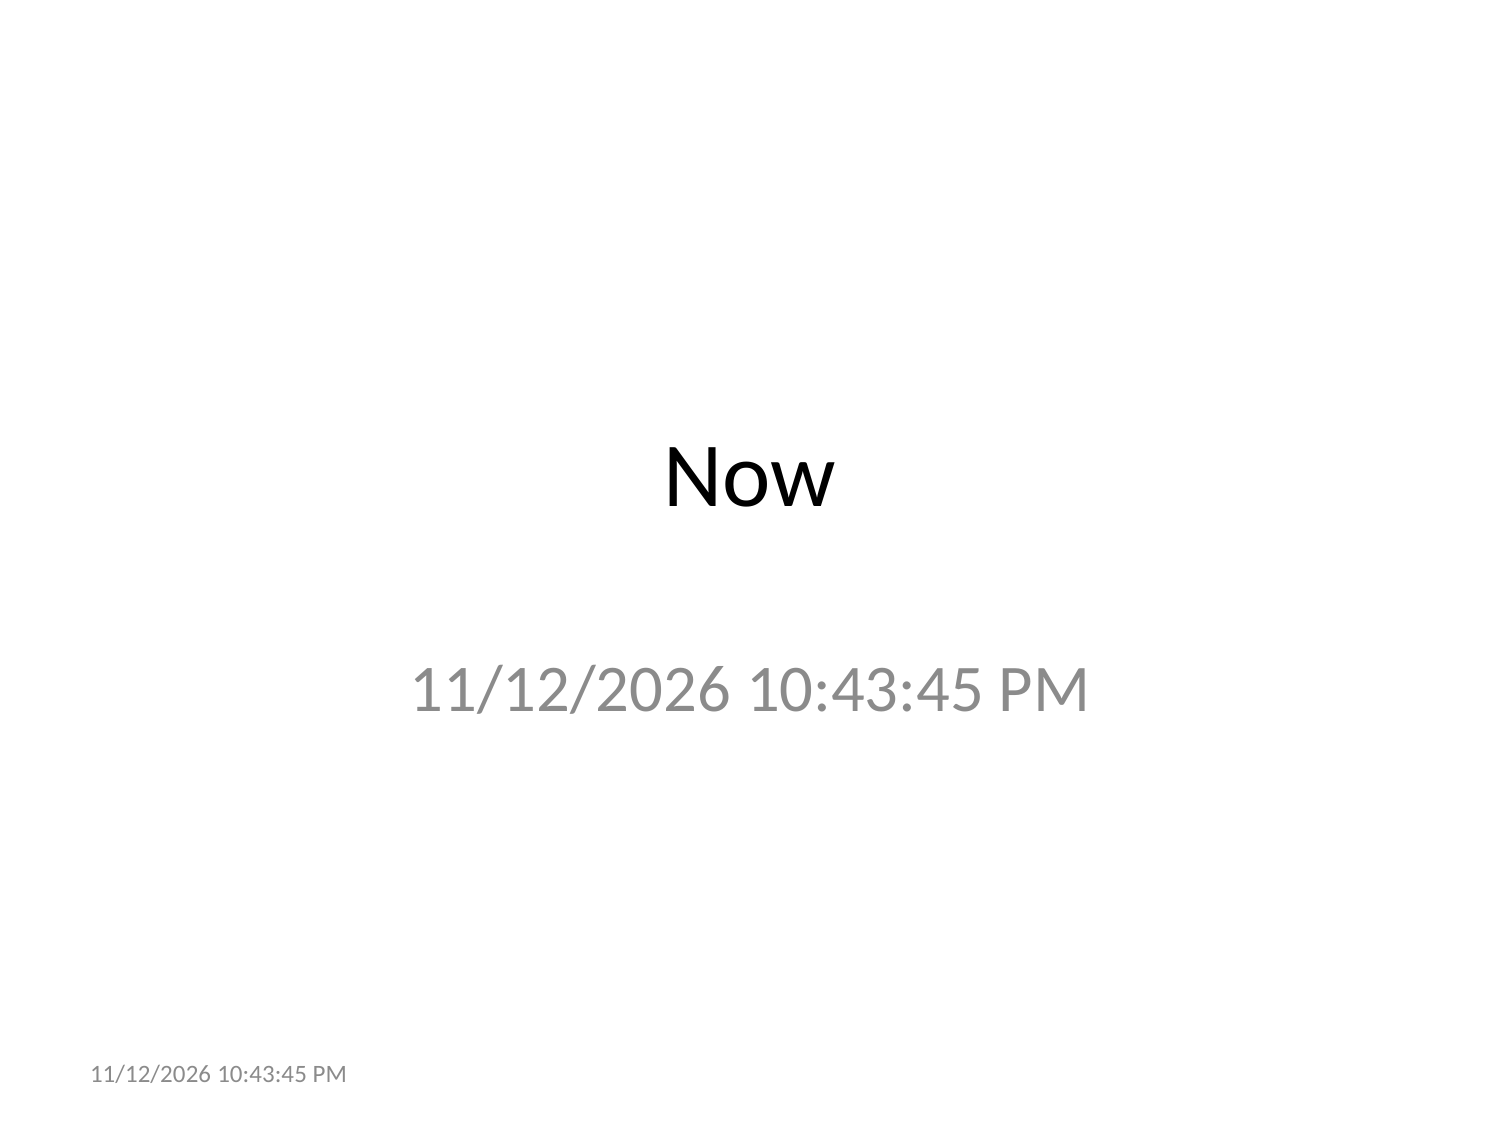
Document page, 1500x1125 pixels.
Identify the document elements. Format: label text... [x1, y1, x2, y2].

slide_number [75, 1042, 425, 1103]
title Now [112, 349, 1388, 591]
subtitle 2011-12-19 10:20:04 AM [225, 637, 1275, 925]
